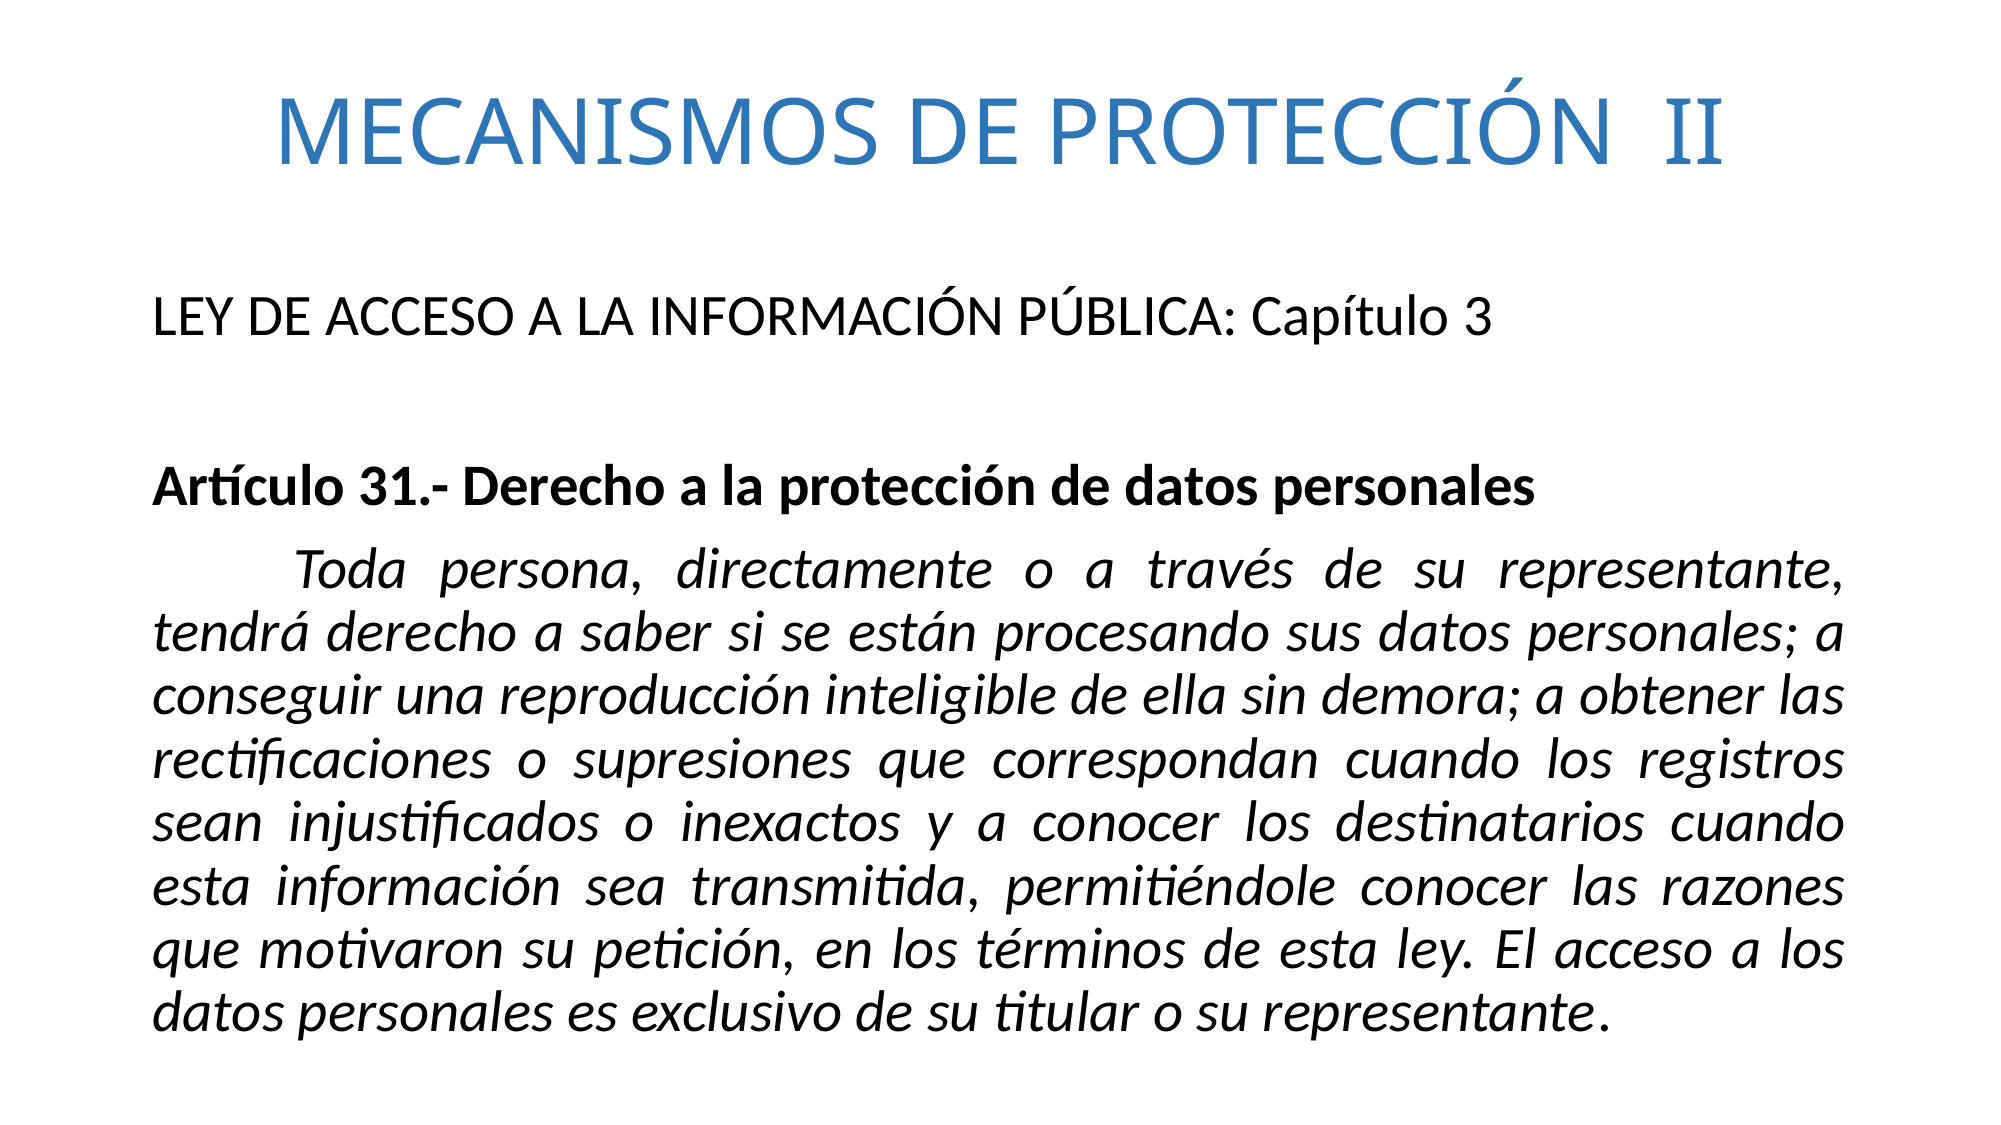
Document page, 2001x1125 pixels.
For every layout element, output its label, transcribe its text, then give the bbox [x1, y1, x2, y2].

list LEY DE ACCESO A LA INFORMACIÓN PÚBLICA: Capítulo 3 Artículo 31.- Derecho a la protección de datos personales Toda persona, directamente o a través de su representante, tendrá derecho a saber si se están procesando sus datos personales; a conseguir una reproducción inteligible de ella sin demora; a obtener las rectificaciones o supresiones que correspondan cuando los registros sean injustificados o inexactos y a conocer los destinatarios cuando esta información sea transmitida, permitiéndole conocer las razones que motivaron su petición, en los términos de esta ley. El acceso a los datos personales es exclusivo de su titular o su representante. [137, 277, 1863, 1119]
title MECANISMOS DE PROTECCIÓN II [137, 26, 1863, 244]
